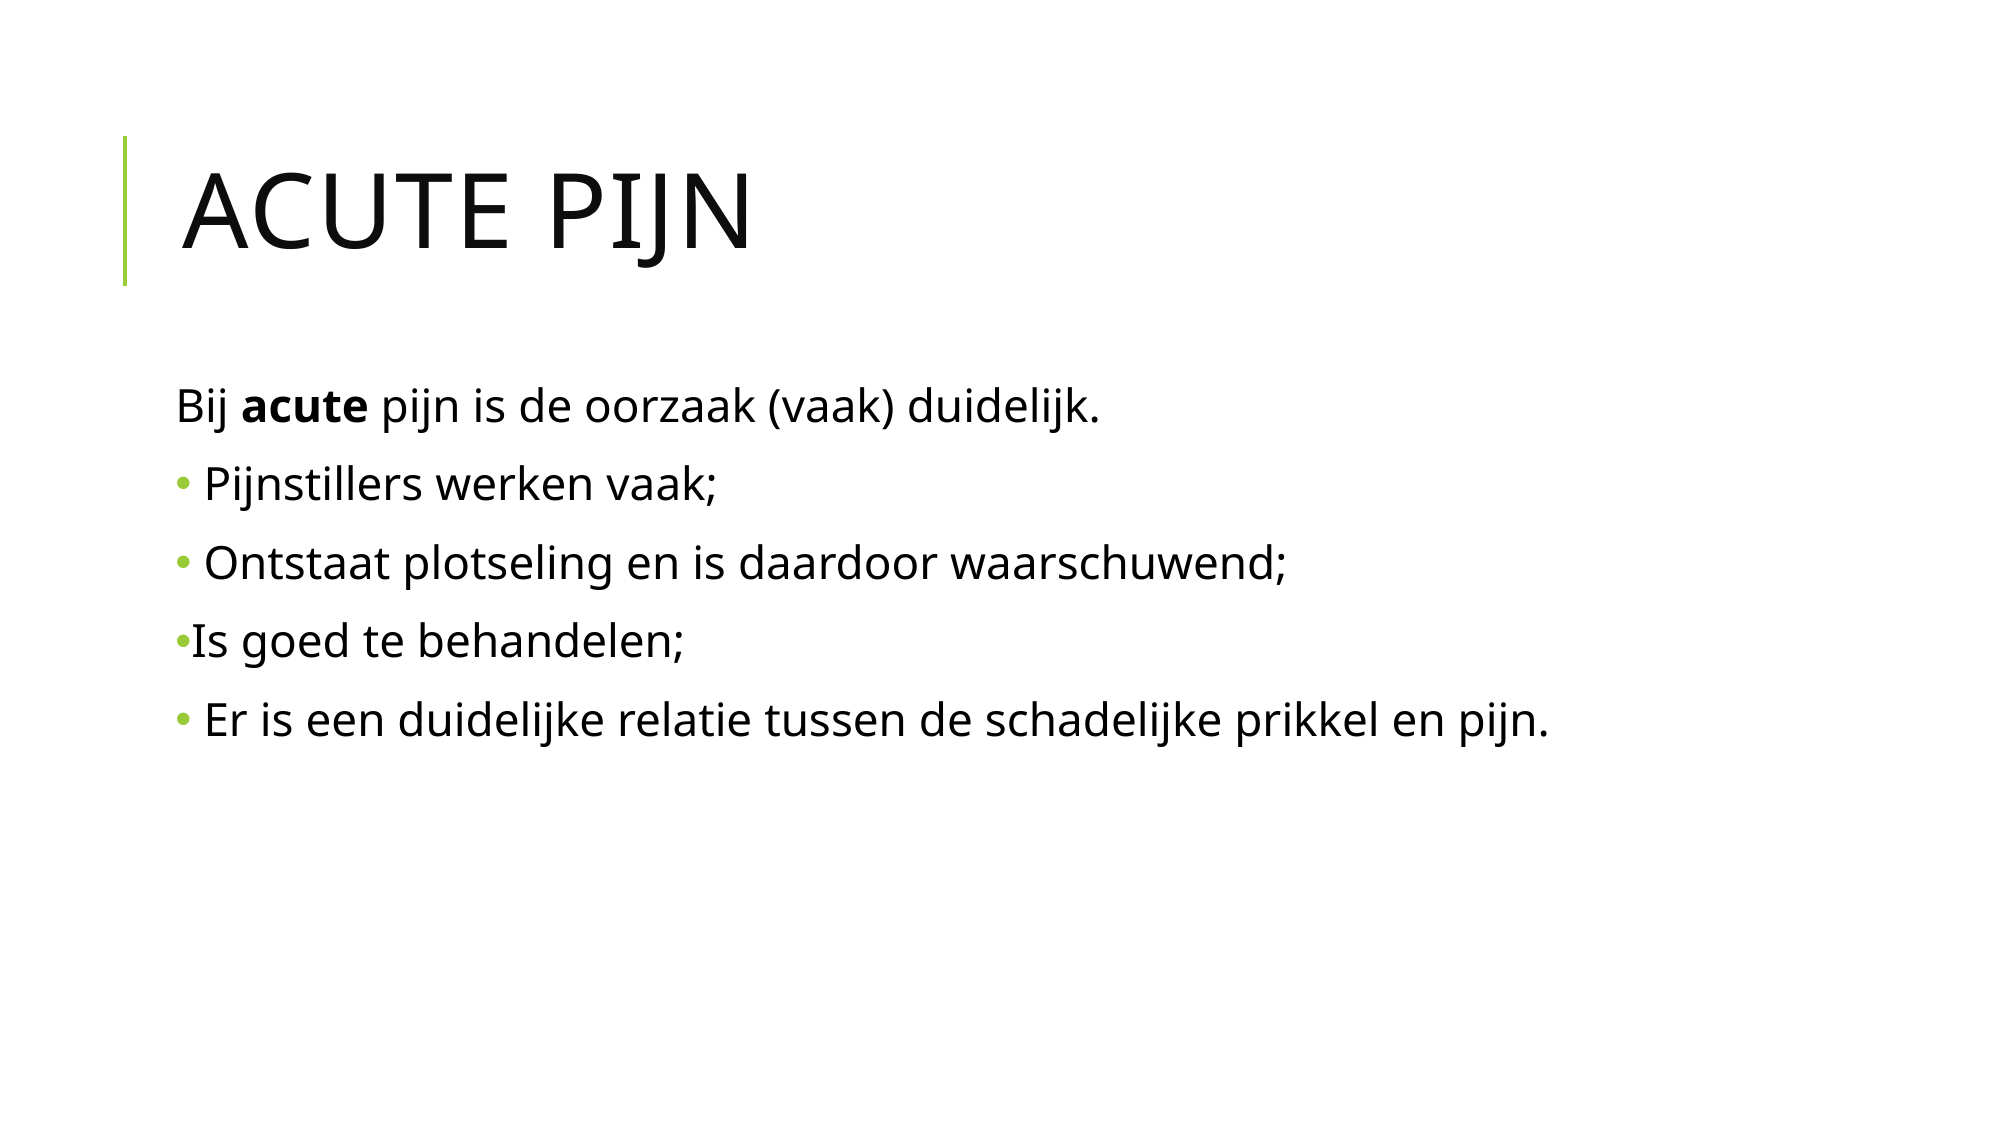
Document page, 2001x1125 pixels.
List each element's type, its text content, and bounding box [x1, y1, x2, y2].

list Bij acute pijn is de oorzaak (vaak) duidelijk. Pijnstillers werken vaak; Ontstaat plotseling en is daardoor waarschuwend; Is goed te behandelen; Er is een duidelijke relatie tussen de schadelijke prikkel en pijn. [168, 375, 1763, 1035]
title Acute pijn [168, 96, 1763, 342]
